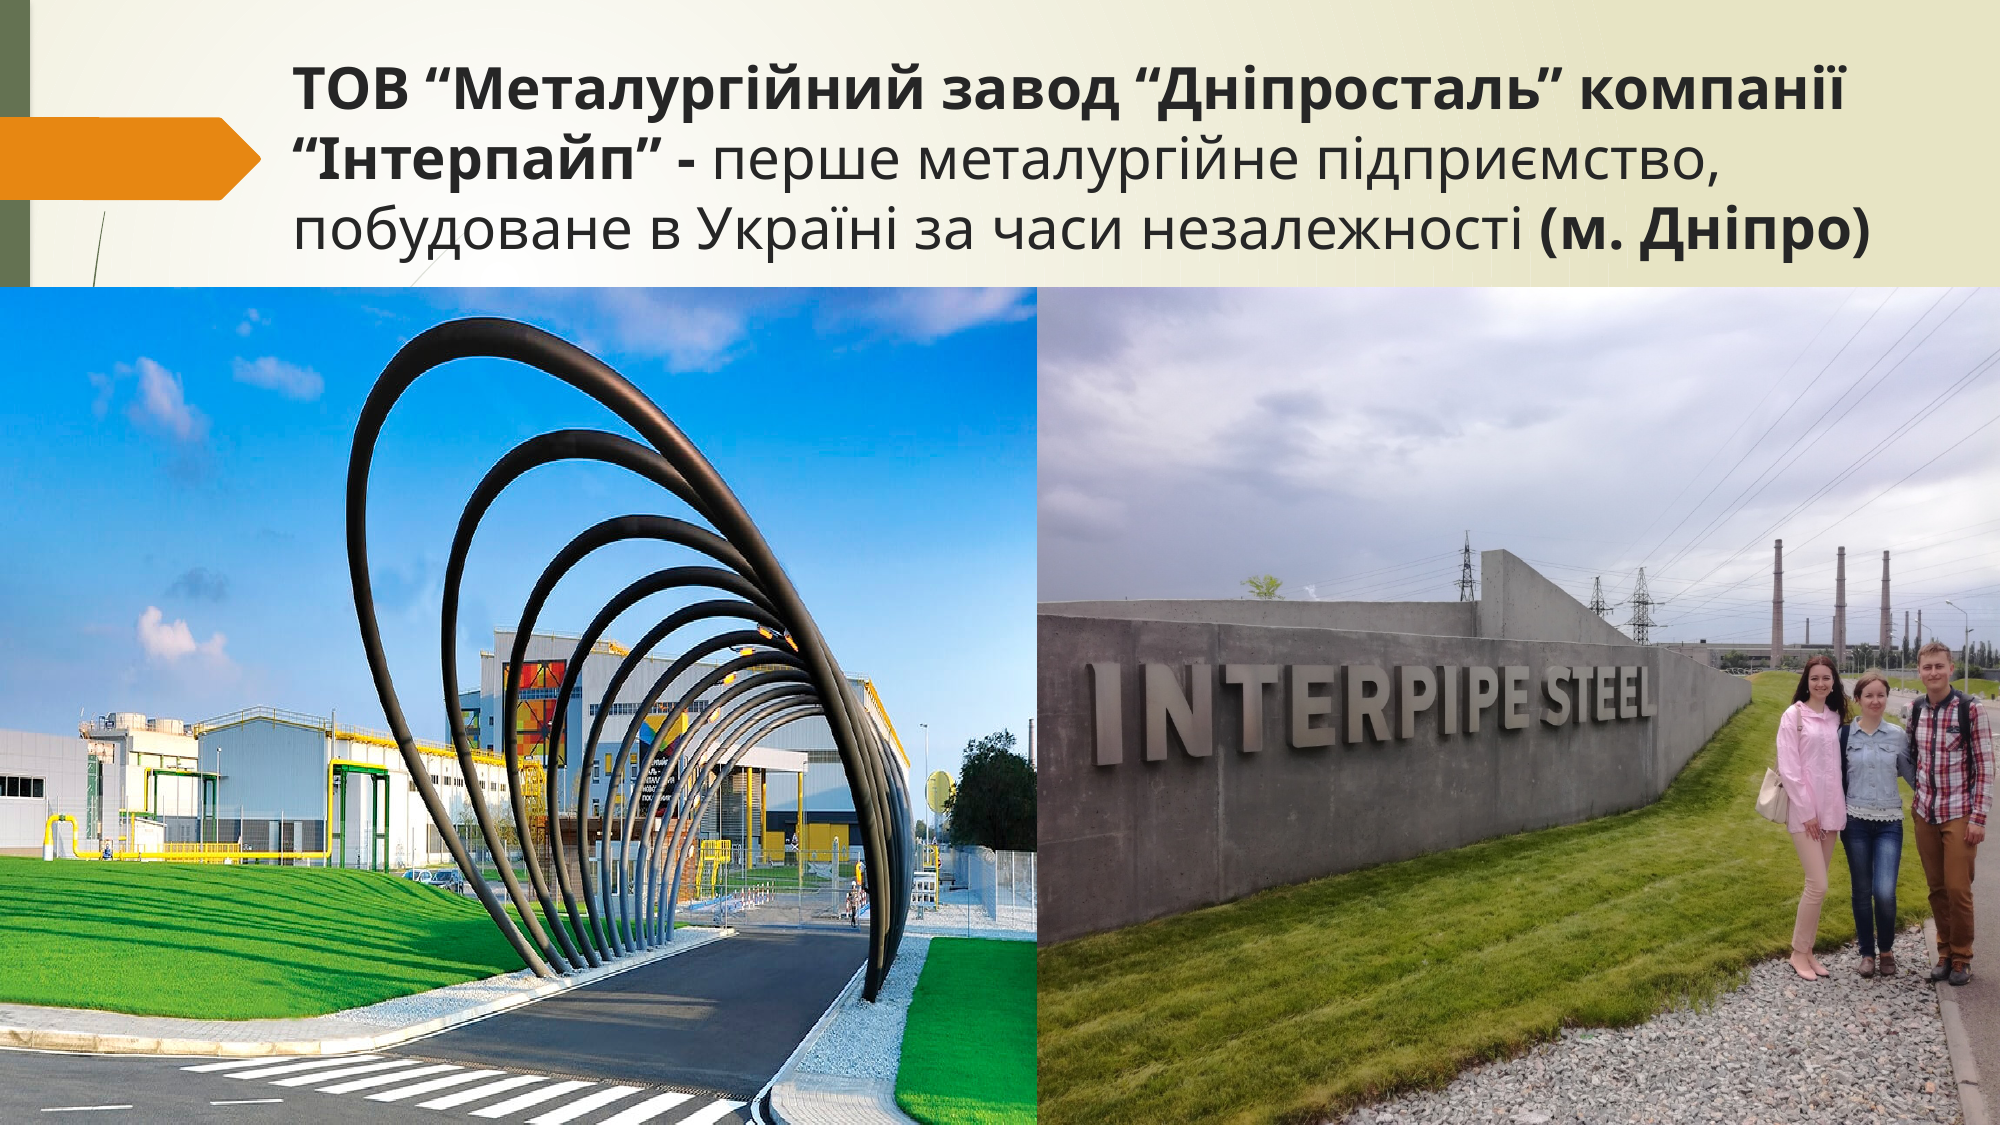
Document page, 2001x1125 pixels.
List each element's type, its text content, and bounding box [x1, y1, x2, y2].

title ТОВ “Металургійний завод “Дніпросталь” компанії “Інтерпайп” - перше металургійне підприємство, побудоване в Україні за часи незалежності (м. Дніпро) [277, 43, 1965, 254]
picture [0, 287, 2000, 1125]
